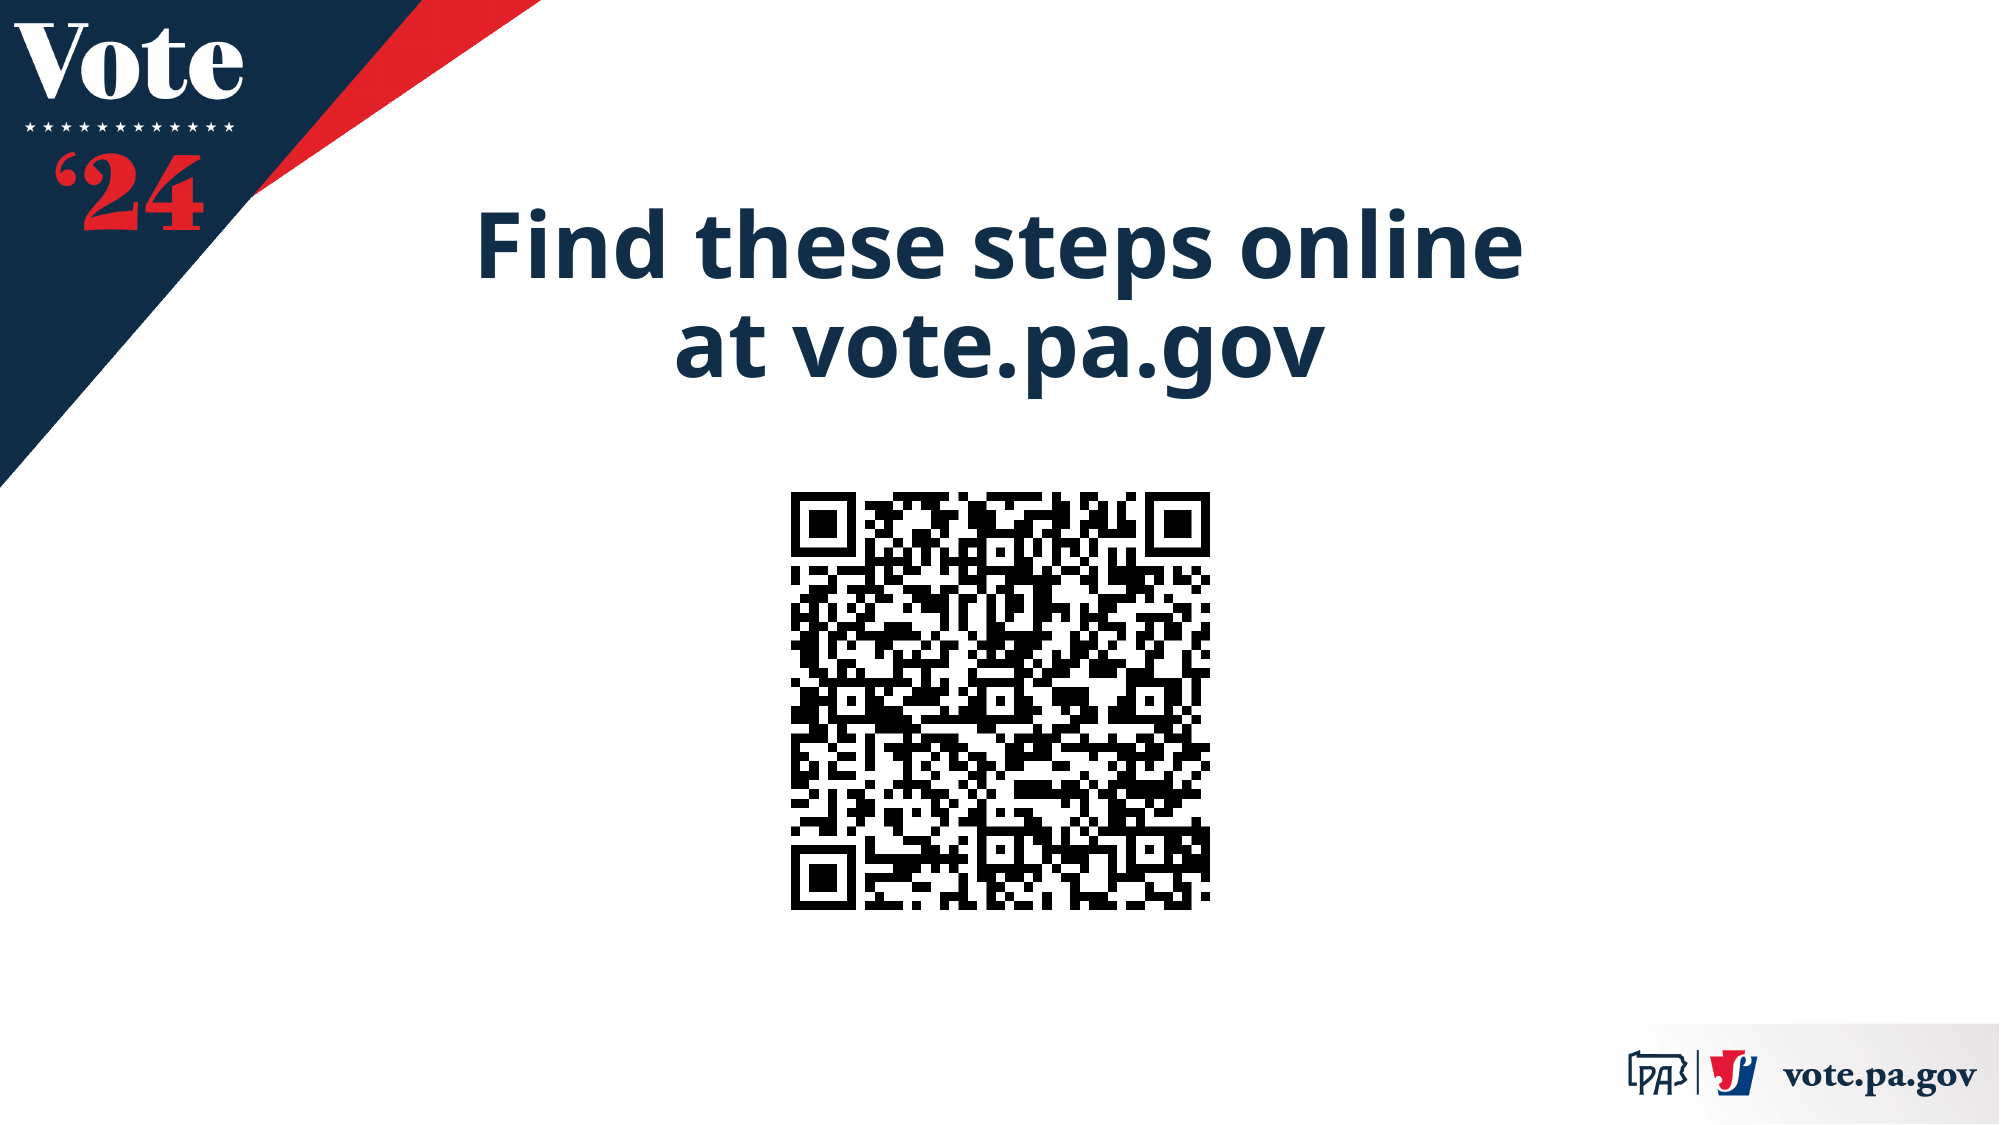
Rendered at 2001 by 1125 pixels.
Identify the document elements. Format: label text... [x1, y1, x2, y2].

text_box Find these steps online at vote.pa.gov [446, 192, 1553, 368]
picture [767, 467, 1233, 934]
picture [1467, 919, 2000, 1125]
picture [0, 0, 588, 535]
